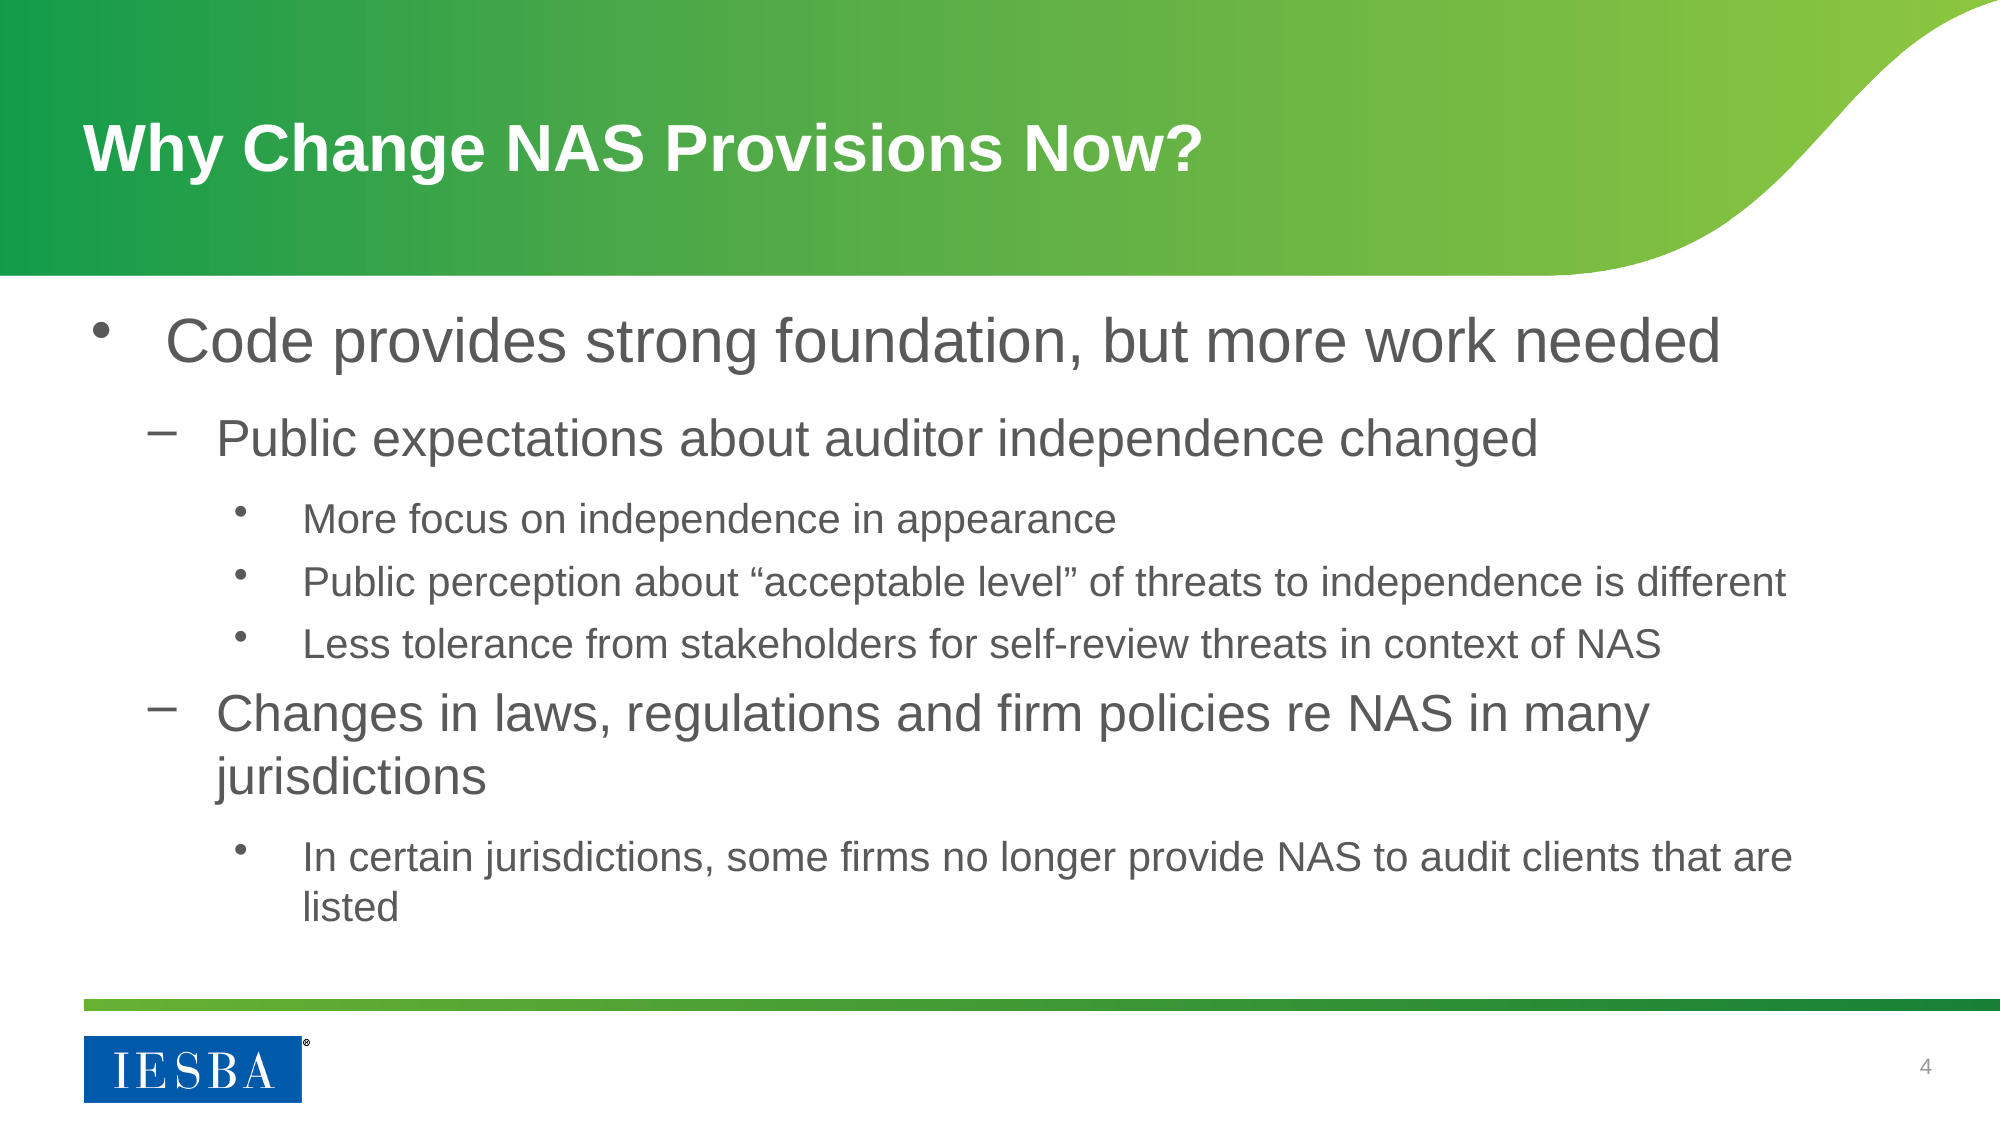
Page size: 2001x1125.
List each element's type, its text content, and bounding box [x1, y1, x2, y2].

picture [0, 0, 2000, 276]
slide_number 4 [1919, 1052, 1948, 1081]
title Why Change NAS Provisions Now? [82, 100, 1734, 190]
list Code provides strong foundation, but more work needed Public expectations about auditor independence changed More focus on independence in appearance Public perception about “acceptable level” of threats to independence is different Less tolerance from stakeholders for self-review threats in context of NAS Changes in laws, regulations and firm policies re NAS in many jurisdictions In certain jurisdictions, some firms no longer provide NAS to audit clients that are listed [82, 293, 1835, 965]
picture [84, 1036, 310, 1103]
